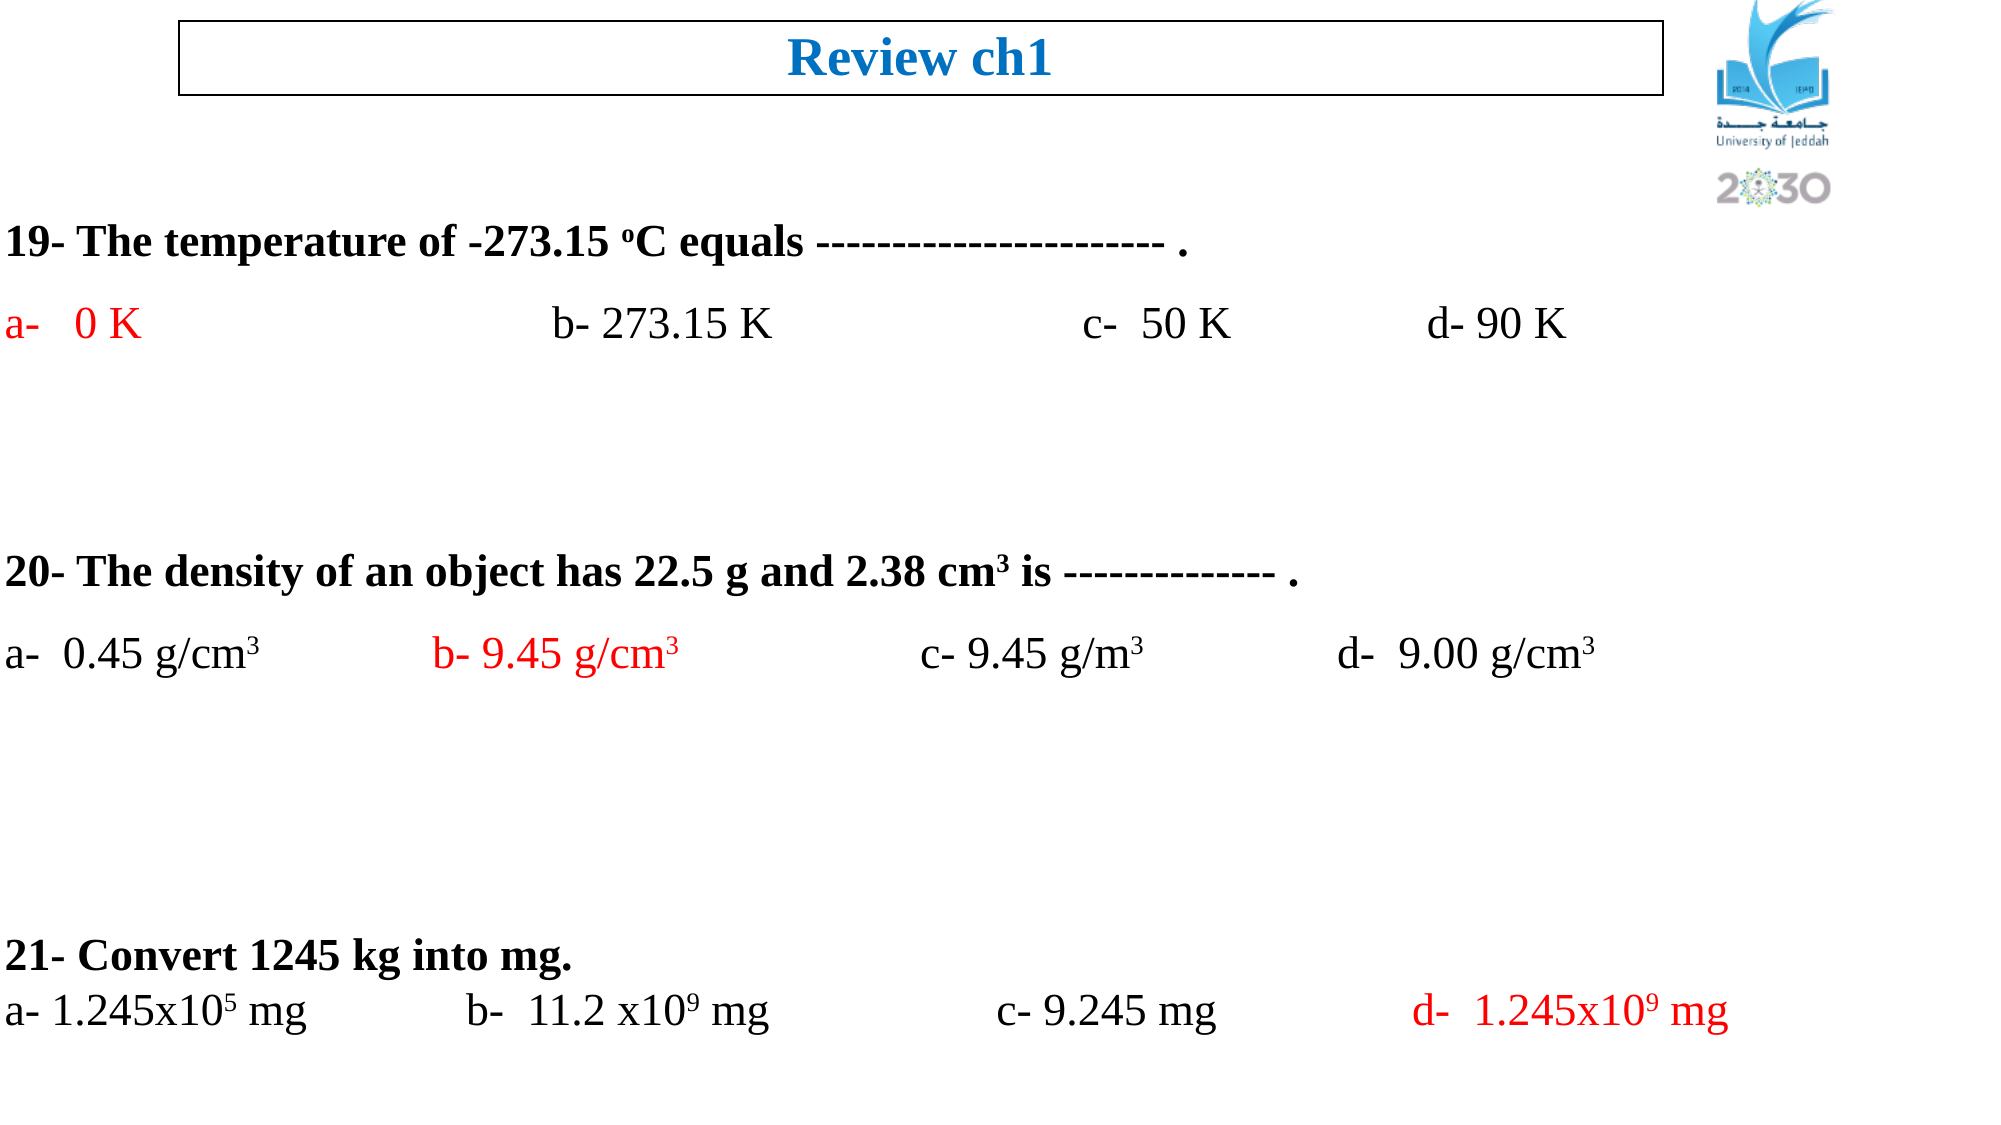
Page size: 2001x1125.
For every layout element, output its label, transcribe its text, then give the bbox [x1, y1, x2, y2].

text_box 19- The temperature of -273.15 oC equals ----------------------- . a- 0 K b- 273.15 K c- 50 K d- 90 K 20- The density of an object has 22.5 g and 2.38 cm3 is -------------- . a- 0.45 g/cm3 b- 9.45 g/cm3 c- 9.45 g/m3 d- 9.00 g/cm3 21- Convert 1245 kg into mg. a- 1.245x105 mg b- 11.2 x109 mg c- 9.245 mg d- 1.245x109 mg [0, 175, 1819, 1043]
picture [1697, 0, 1851, 213]
text_box Review ch1 [178, 20, 1664, 96]
